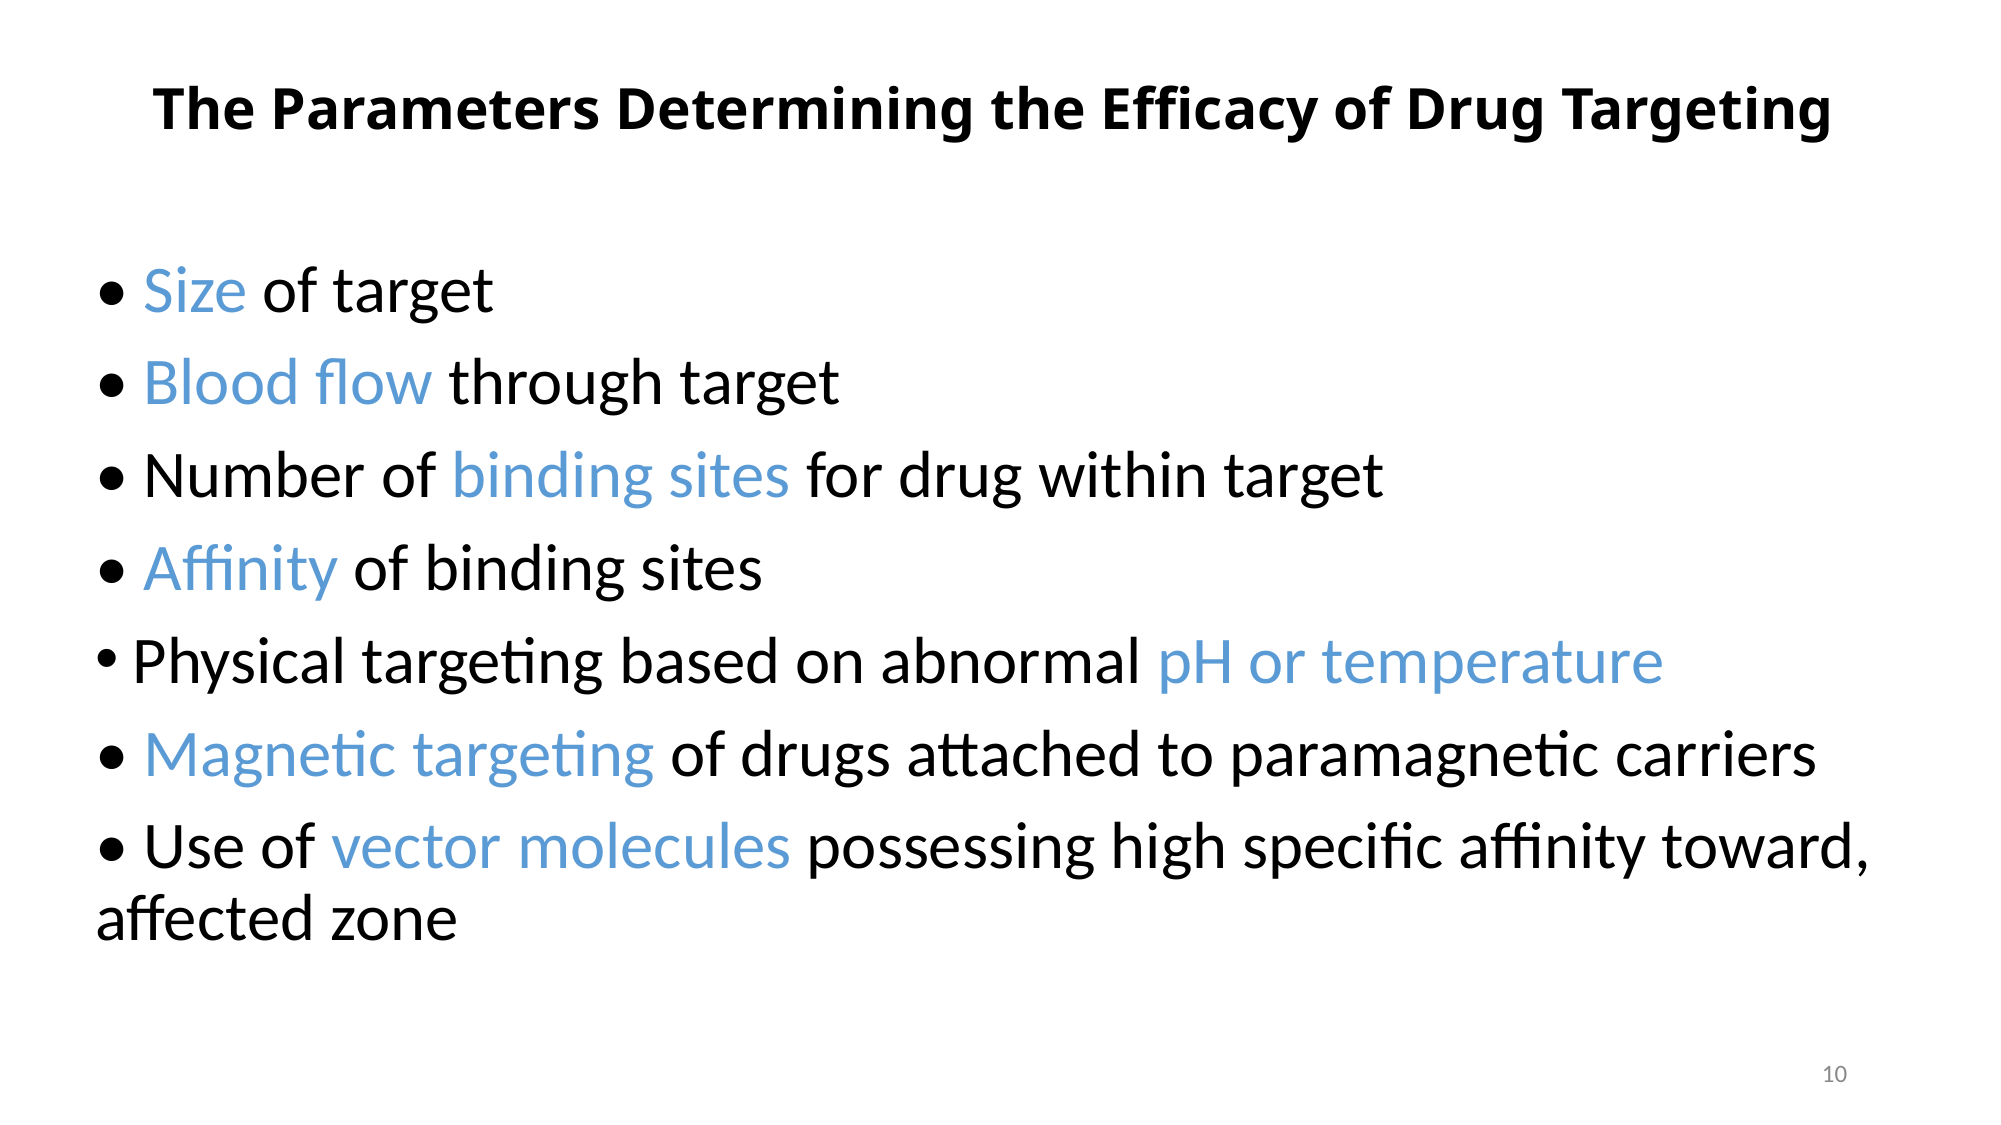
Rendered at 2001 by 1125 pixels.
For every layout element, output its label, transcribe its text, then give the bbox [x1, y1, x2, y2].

slide_number 10 [1412, 1042, 1863, 1103]
title The Parameters Determining the Efficacy of Drug Targeting [137, 42, 1863, 247]
list • Size of target • Blood flow through target • Number of binding sites for drug within target • Affinity of binding sites Physical targeting based on abnormal pH or temperature • Magnetic targeting of drugs attached to paramagnetic carriers • Use of vector molecules possessing high specific affinity toward, affected zone [80, 247, 1906, 1093]
